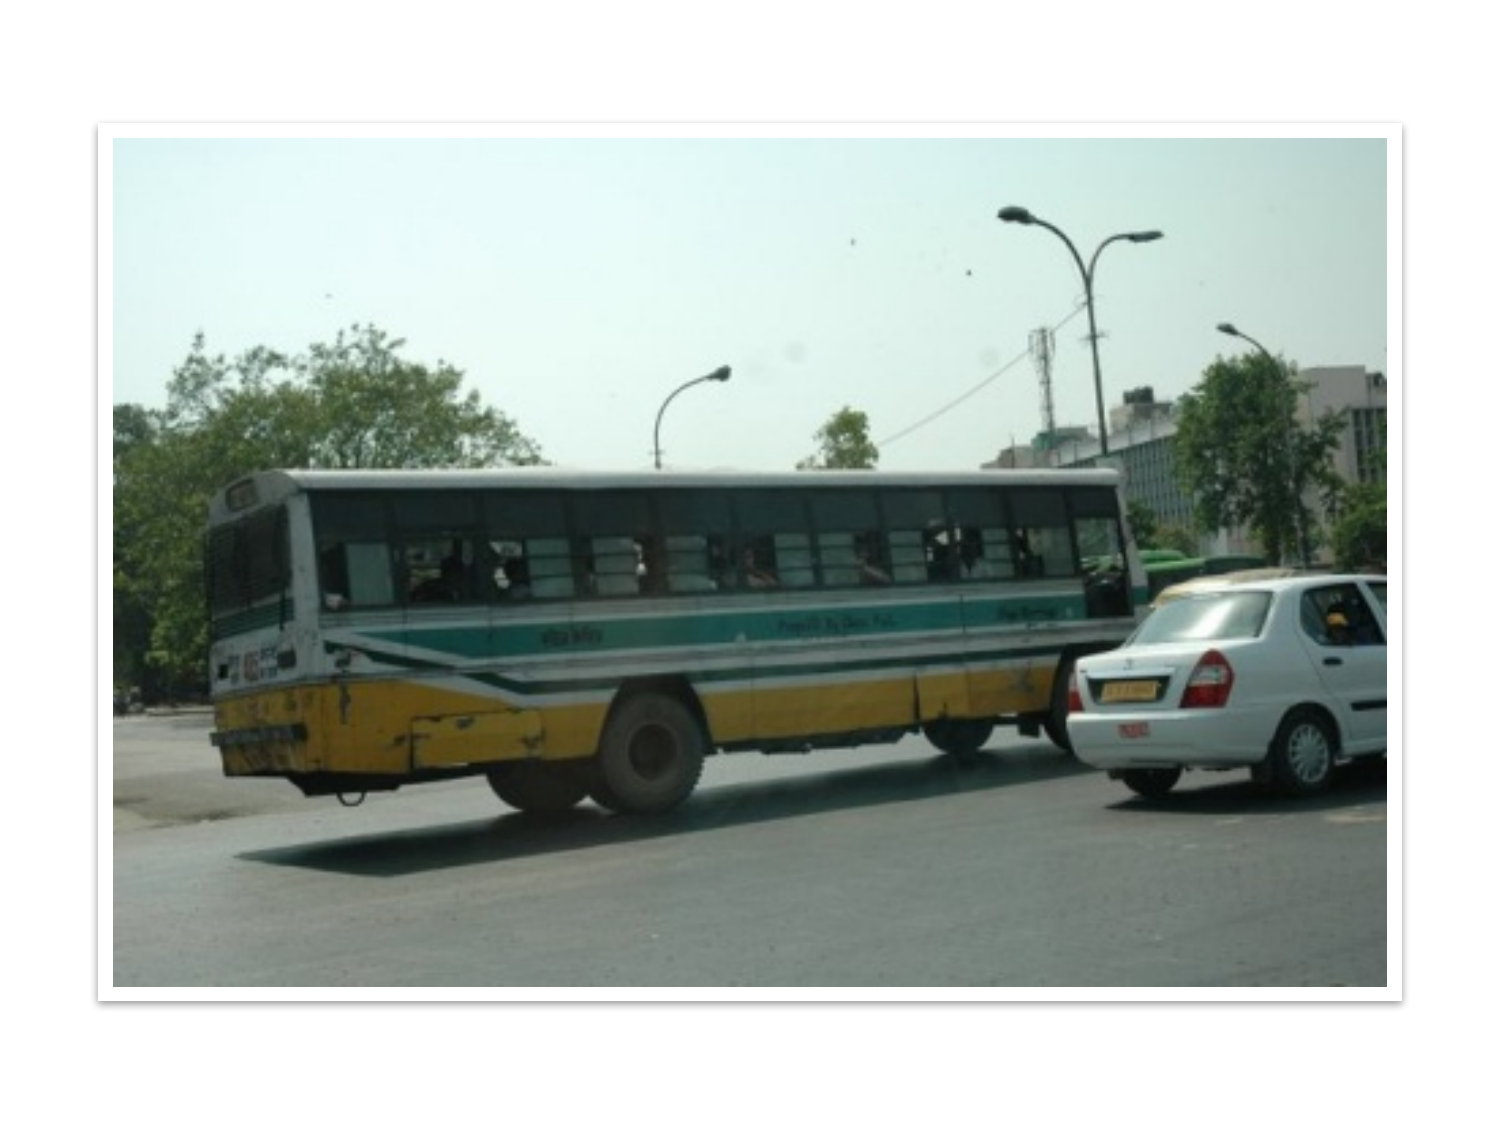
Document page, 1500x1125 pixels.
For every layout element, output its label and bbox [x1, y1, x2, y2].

picture [112, 137, 1388, 987]
